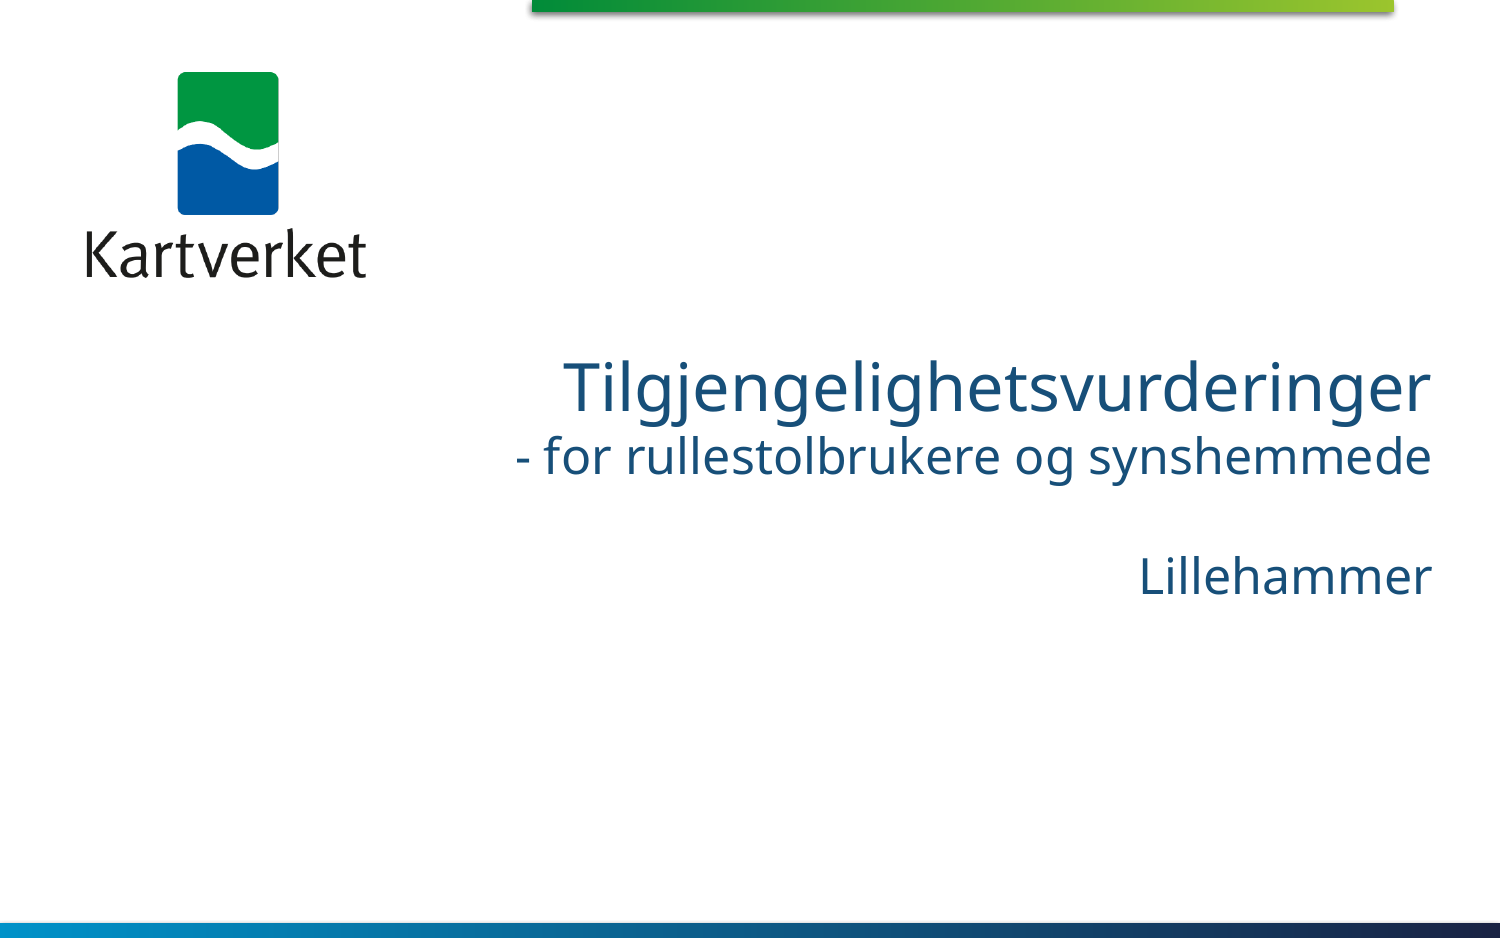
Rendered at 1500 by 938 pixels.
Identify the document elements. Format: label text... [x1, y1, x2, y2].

text_box Tilgjengelighetsvurderinger - for rullestolbrukere og synshemmede Lillehammer [66, 337, 1449, 613]
